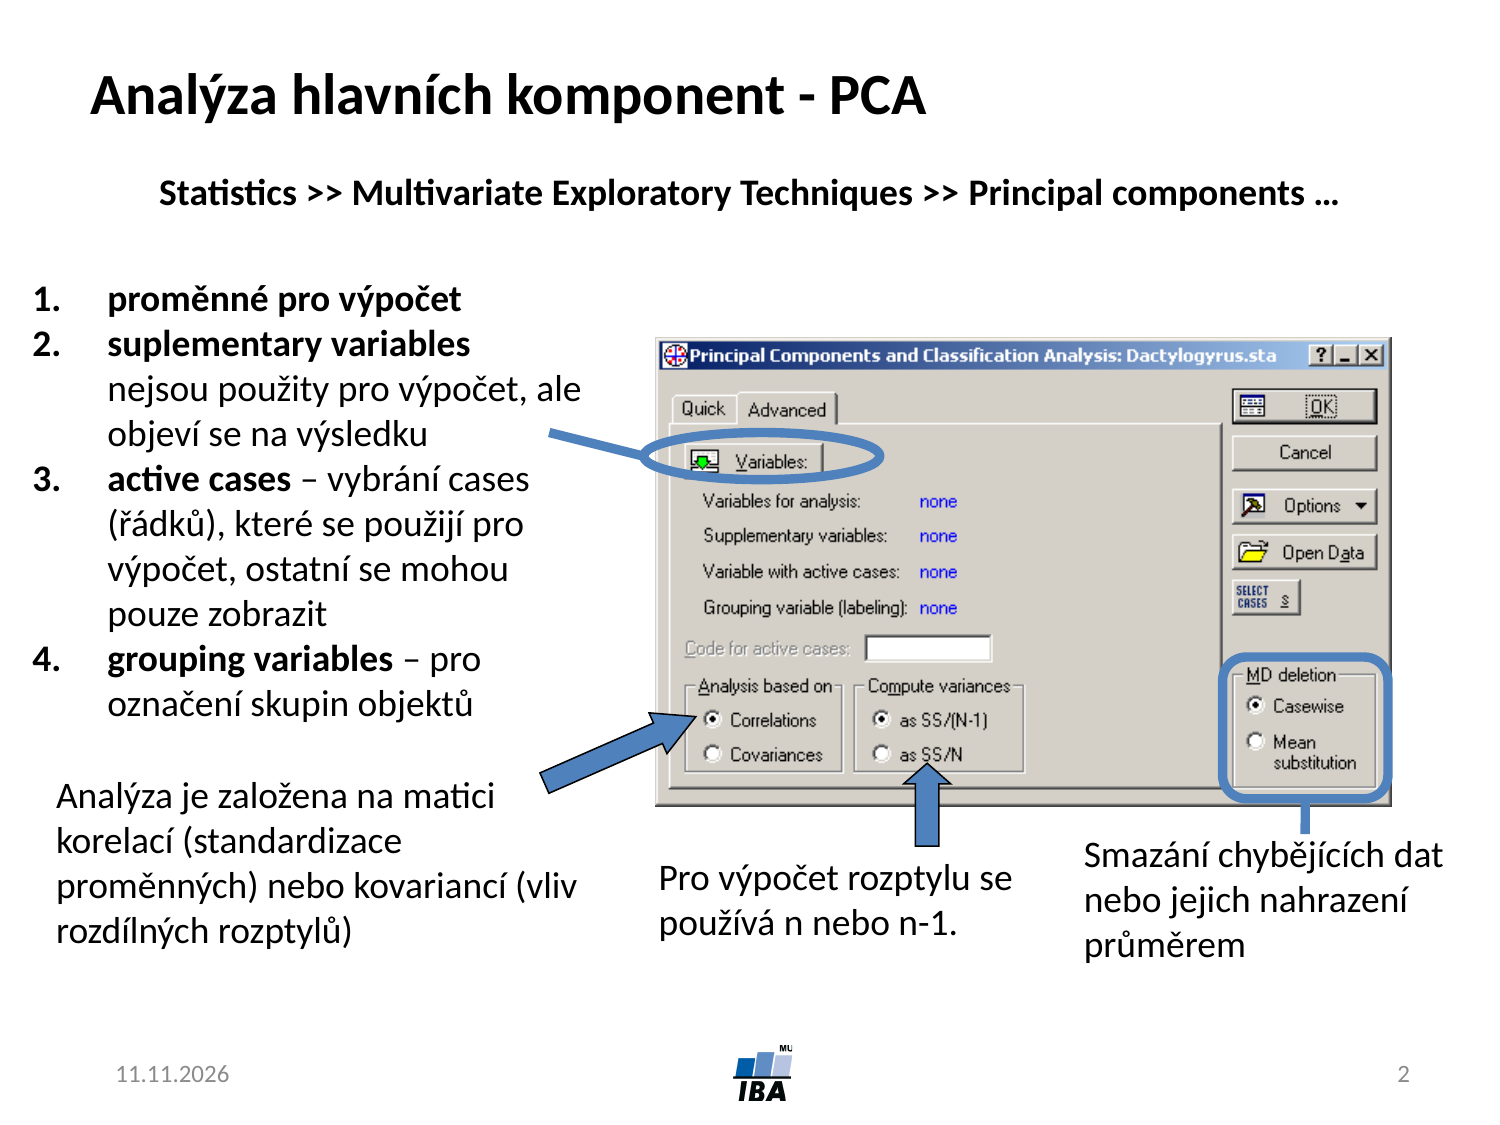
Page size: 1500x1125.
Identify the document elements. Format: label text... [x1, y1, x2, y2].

text_box [539, 724, 650, 794]
title Analýza hlavních komponent - PCA [75, 45, 1425, 138]
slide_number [100, 1043, 451, 1103]
text_box [643, 448, 650, 464]
text_box Pro výpočet rozptylu se používá n nebo n-1. [643, 845, 1085, 951]
text_box Analýza je založena na matici korelací (standardizace proměnných) nebo kovariancí (vliv rozdílných rozptylů) [41, 763, 615, 958]
slide_number 2 [1074, 1043, 1425, 1103]
picture [655, 337, 1392, 807]
text_box [915, 816, 939, 847]
text_box Statistics >> Multivariate Exploratory Techniques >> Principal components … [0, 160, 1500, 221]
text_box Smazání chybějících dat nebo jejich nahrazení průměrem [1068, 822, 1500, 973]
text_box proměnné pro výpočet suplementary variables nejsou použity pro výpočet, ale objeví se na výsledku active cases – vybrání cases (řádků), které se použijí pro výpočet, ostatní se mohou pouze zobrazit grouping variables – pro označení skupin objektů [17, 266, 620, 731]
